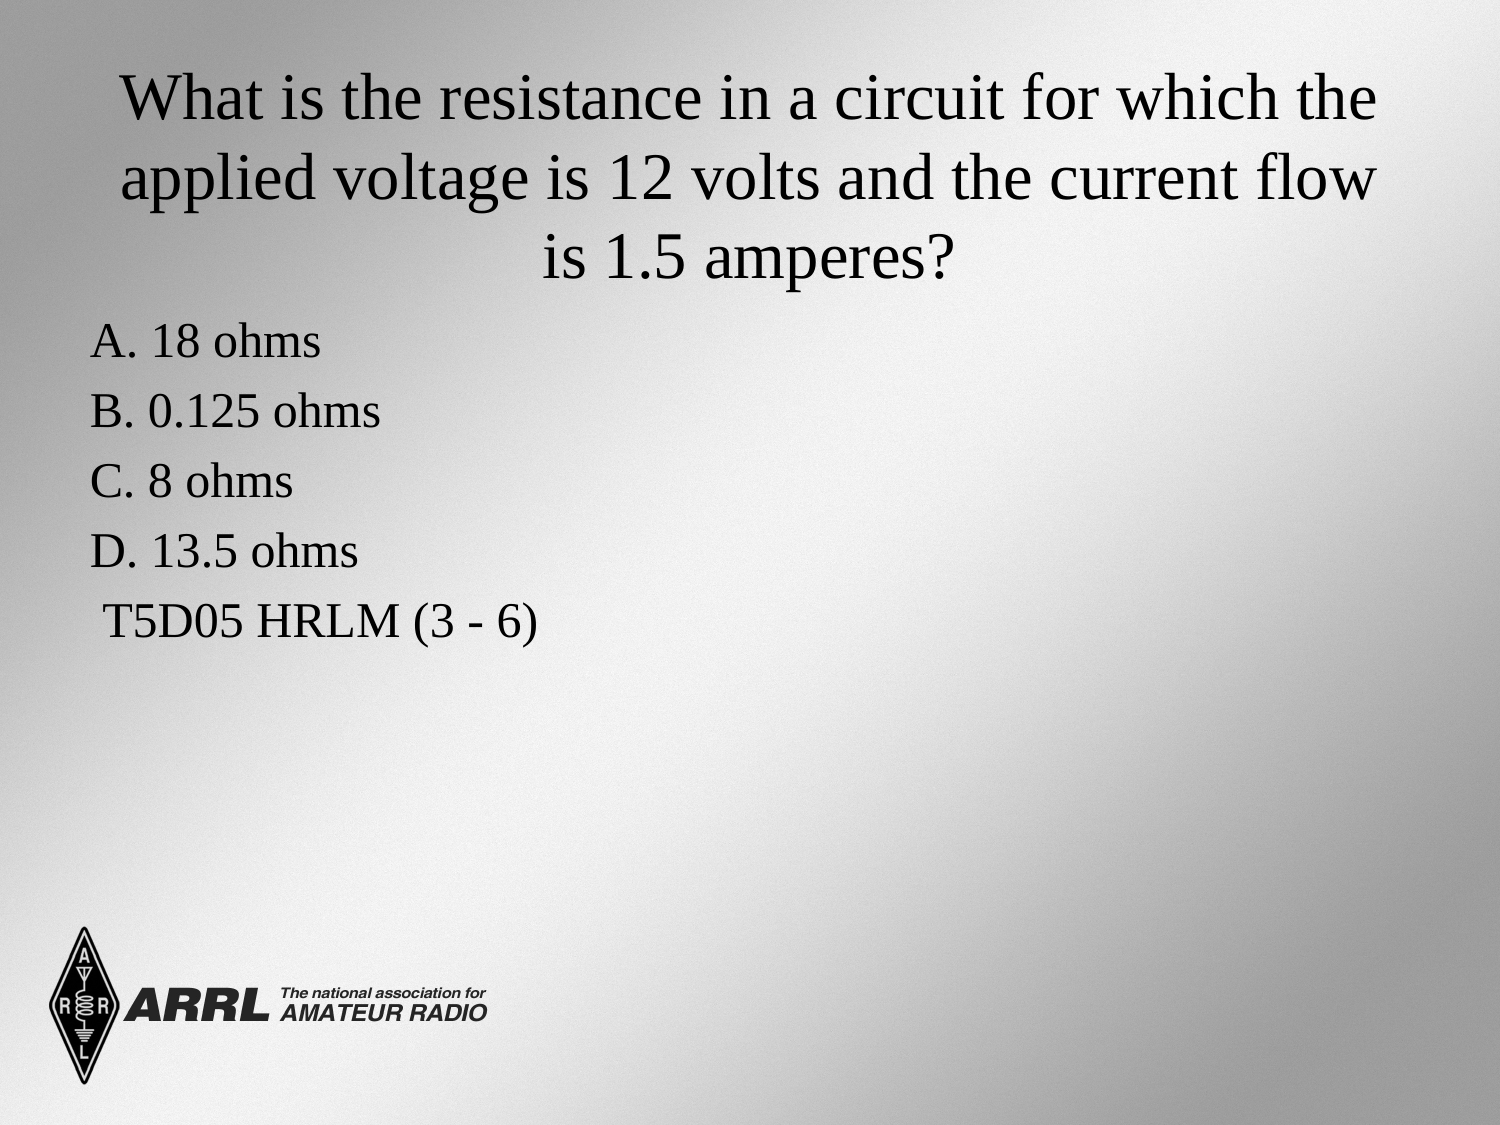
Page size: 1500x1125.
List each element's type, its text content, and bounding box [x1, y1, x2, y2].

picture [0, 0, 1500, 1125]
list A. 18 ohms B. 0.125 ohms C. 8 ohms D. 13.5 ohms T5D05 HRLM (3 - 6) [75, 299, 1425, 1005]
title What is the resistance in a circuit for which the applied voltage is 12 volts and the current flow is 1.5 amperes? [75, 45, 1425, 233]
